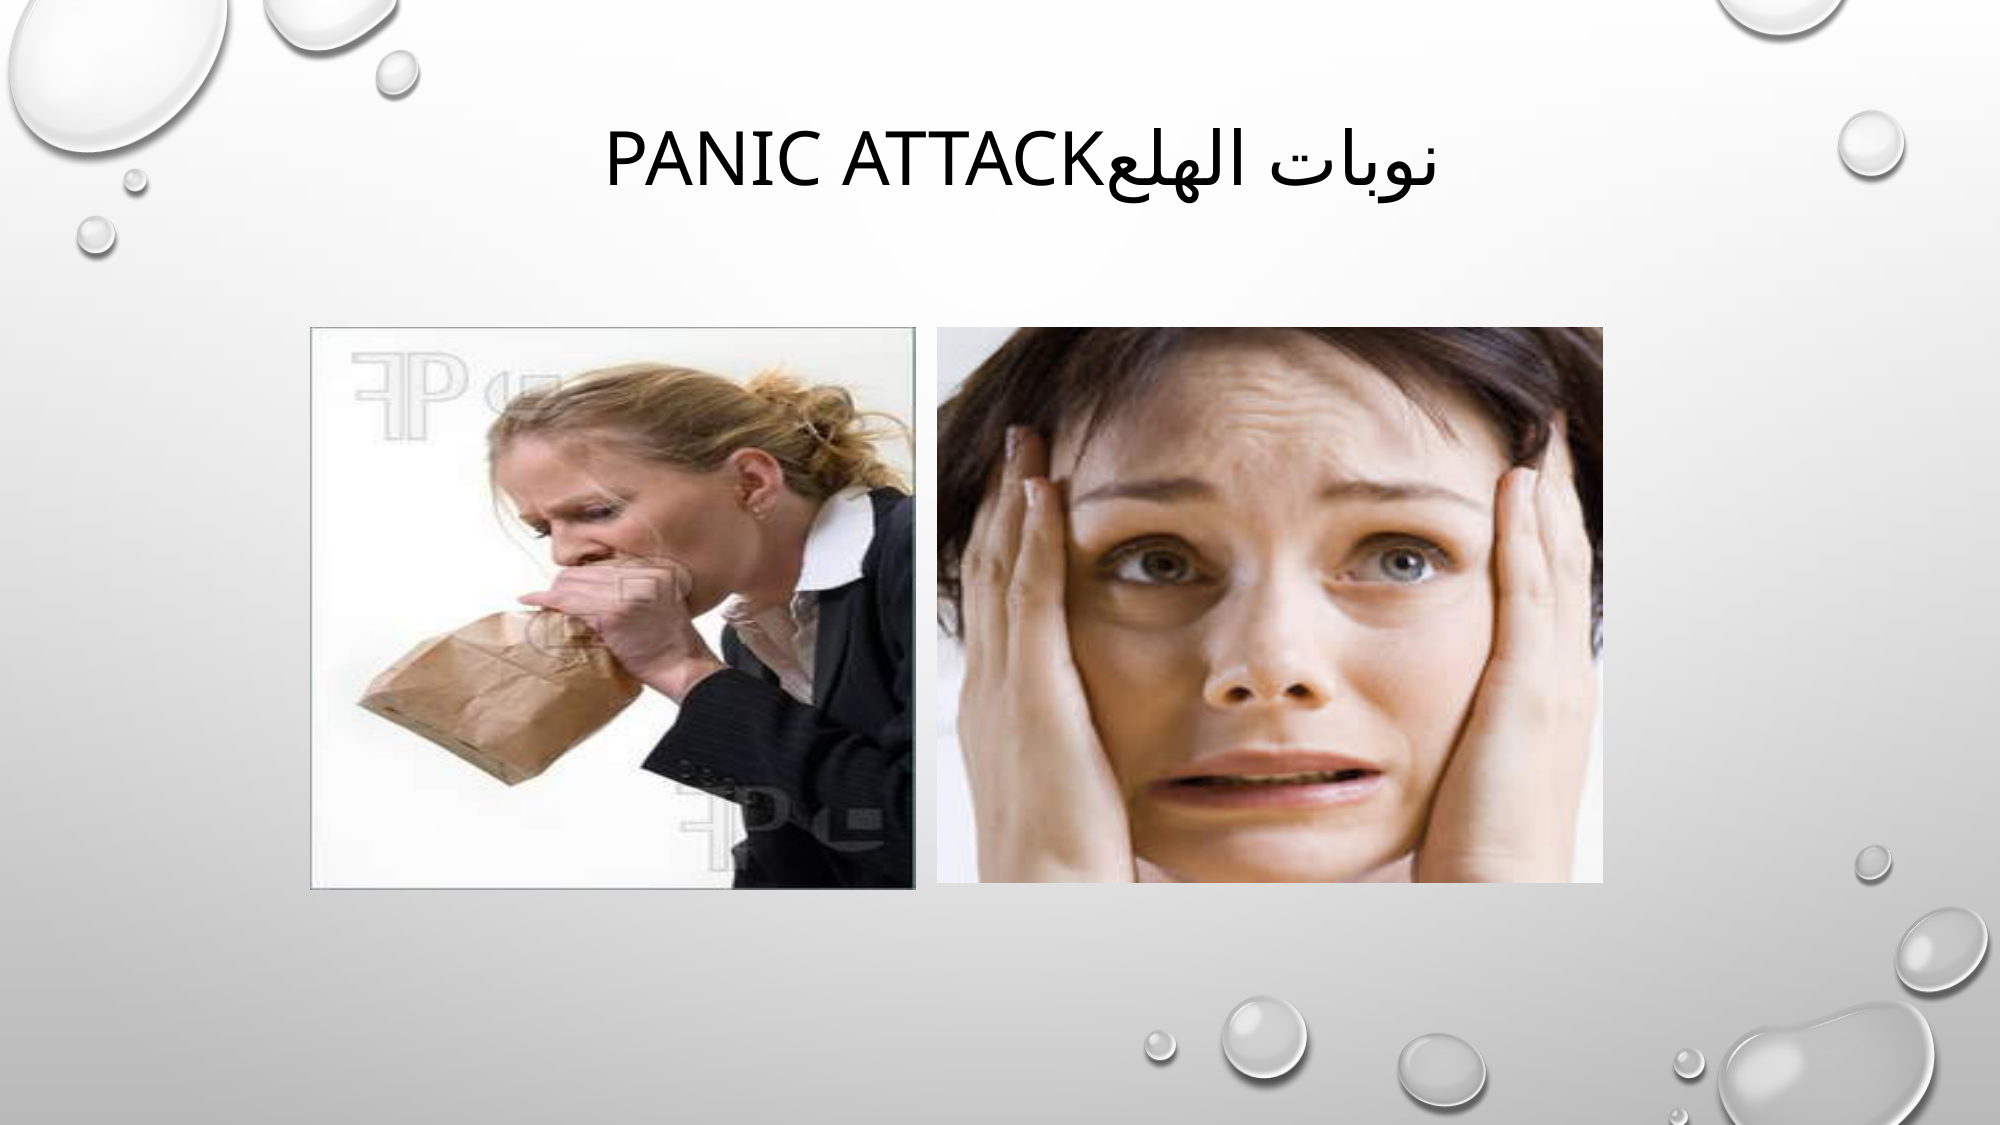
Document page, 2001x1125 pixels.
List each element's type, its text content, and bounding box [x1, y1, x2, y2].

picture [0, 0, 2000, 1125]
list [936, 327, 1603, 883]
title نوبات الهلعpanic attack [65, 30, 1766, 293]
